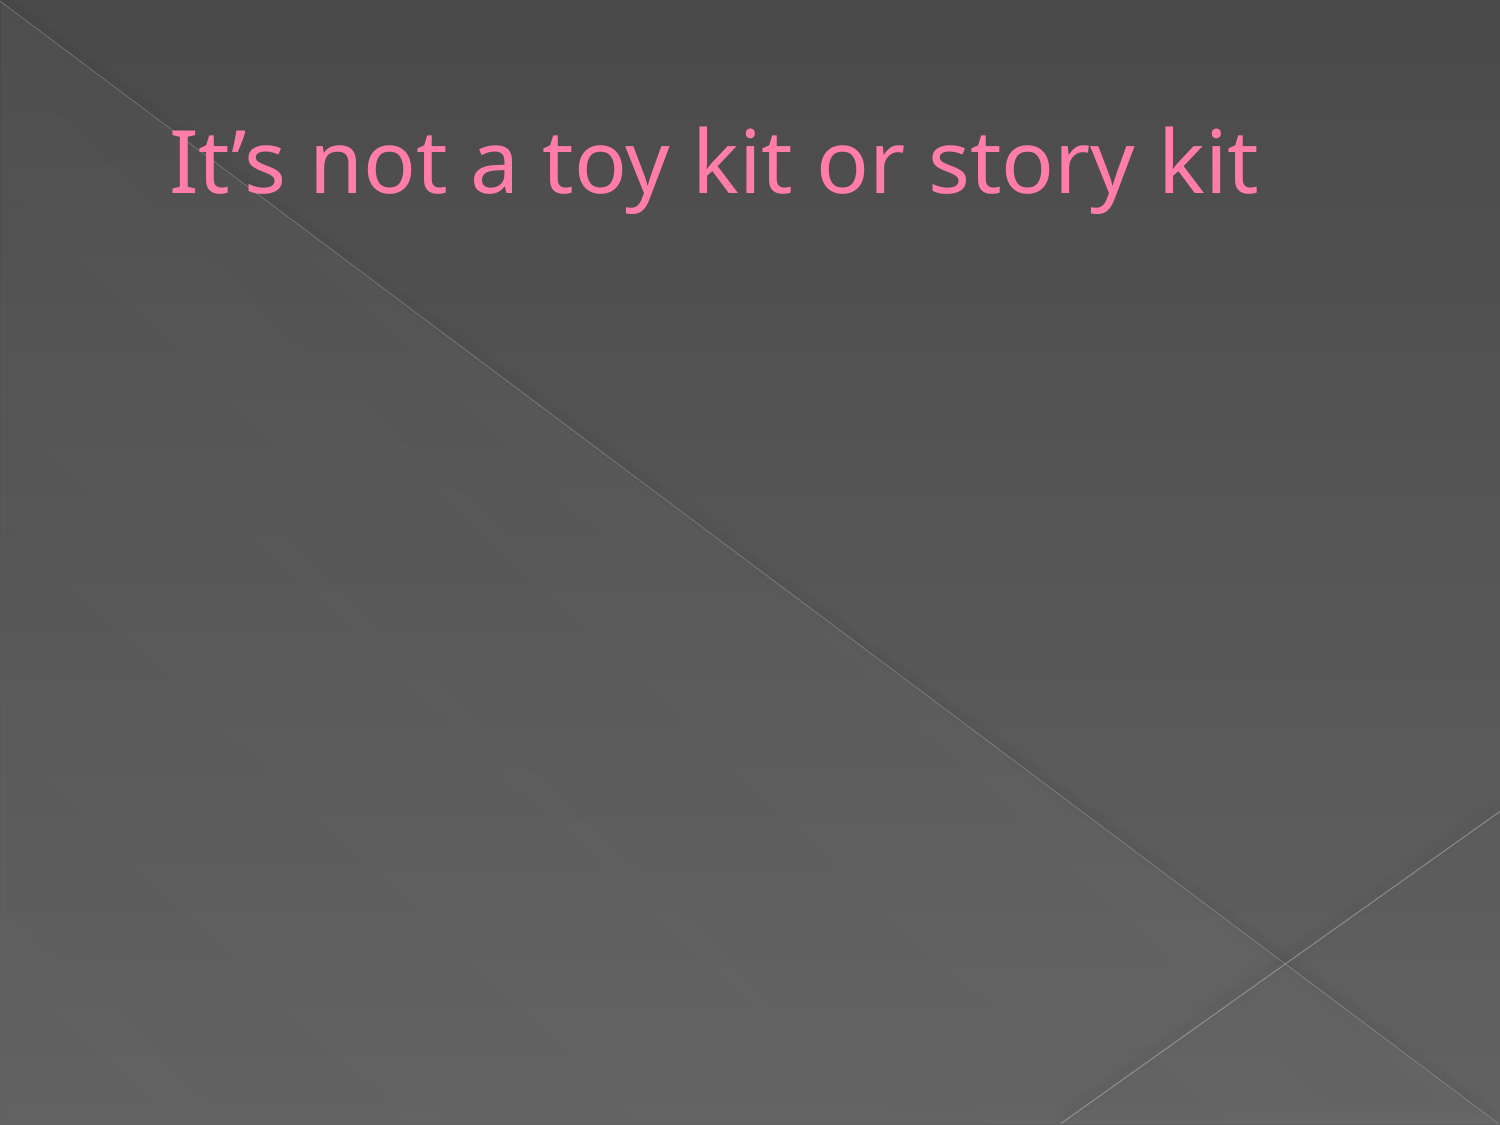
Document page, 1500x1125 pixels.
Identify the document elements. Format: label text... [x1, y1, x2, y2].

title It’s not a toy kit or story kit [75, 43, 1425, 274]
